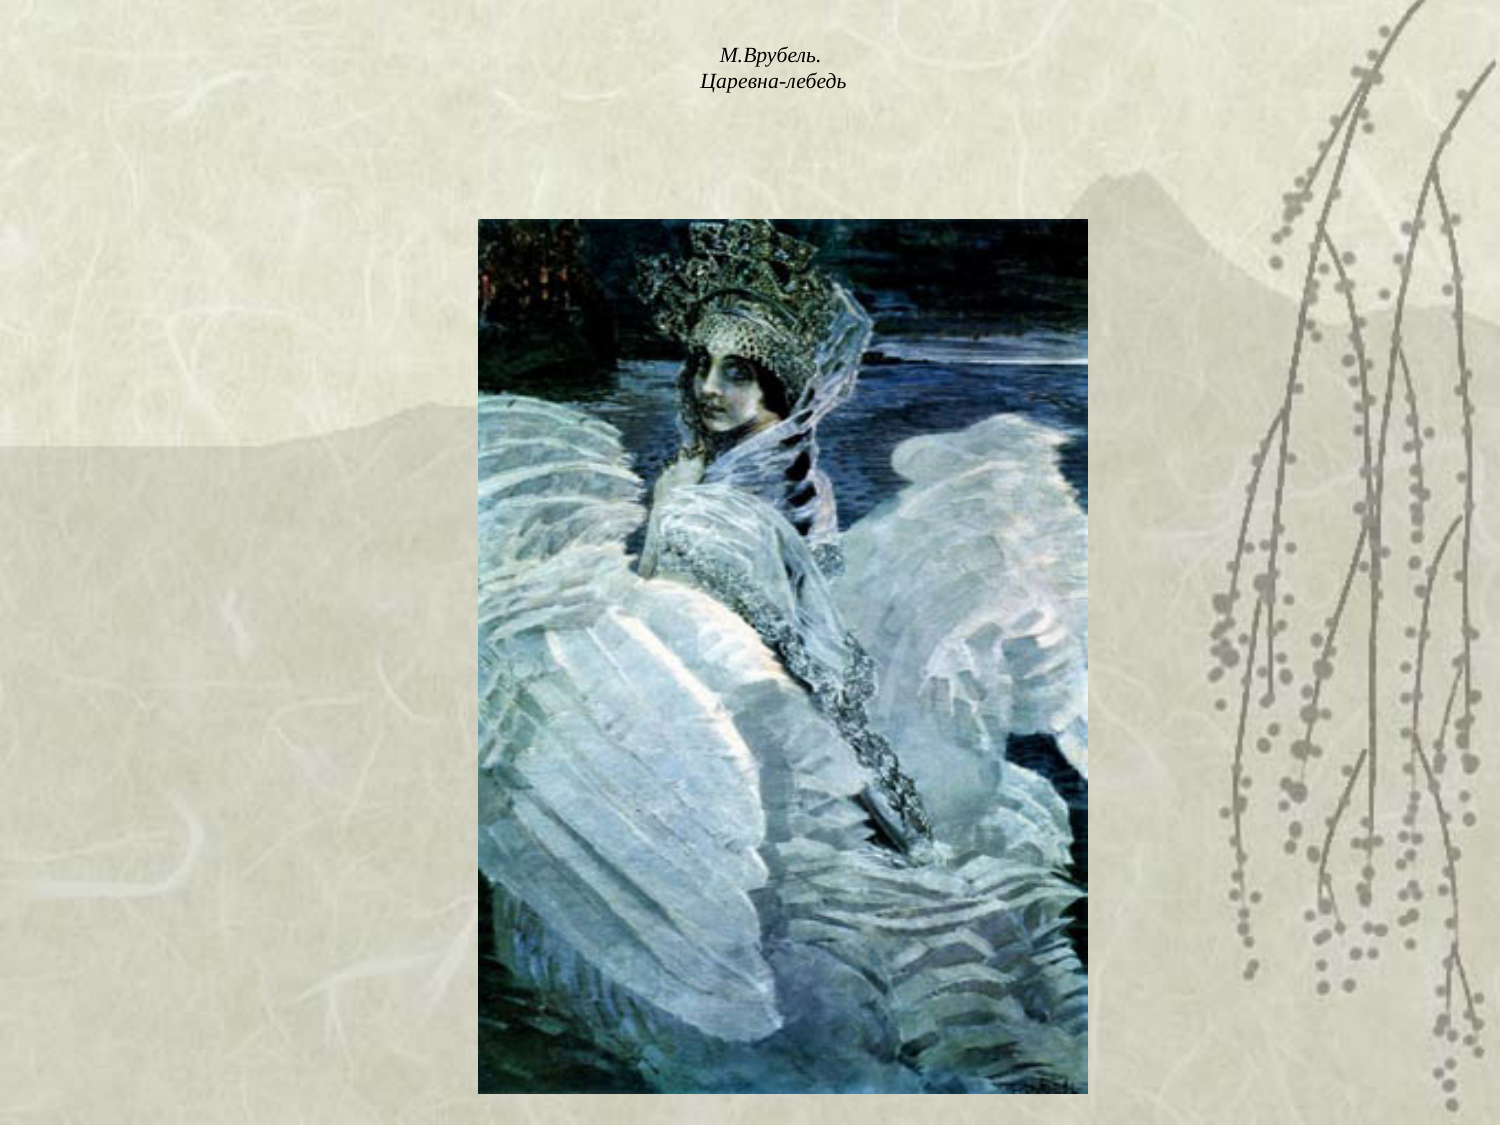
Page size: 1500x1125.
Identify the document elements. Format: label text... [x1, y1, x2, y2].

picture [0, 0, 1500, 1125]
title М.Врубель. Царевна-лебедь [360, 0, 1188, 102]
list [478, 219, 1088, 1094]
